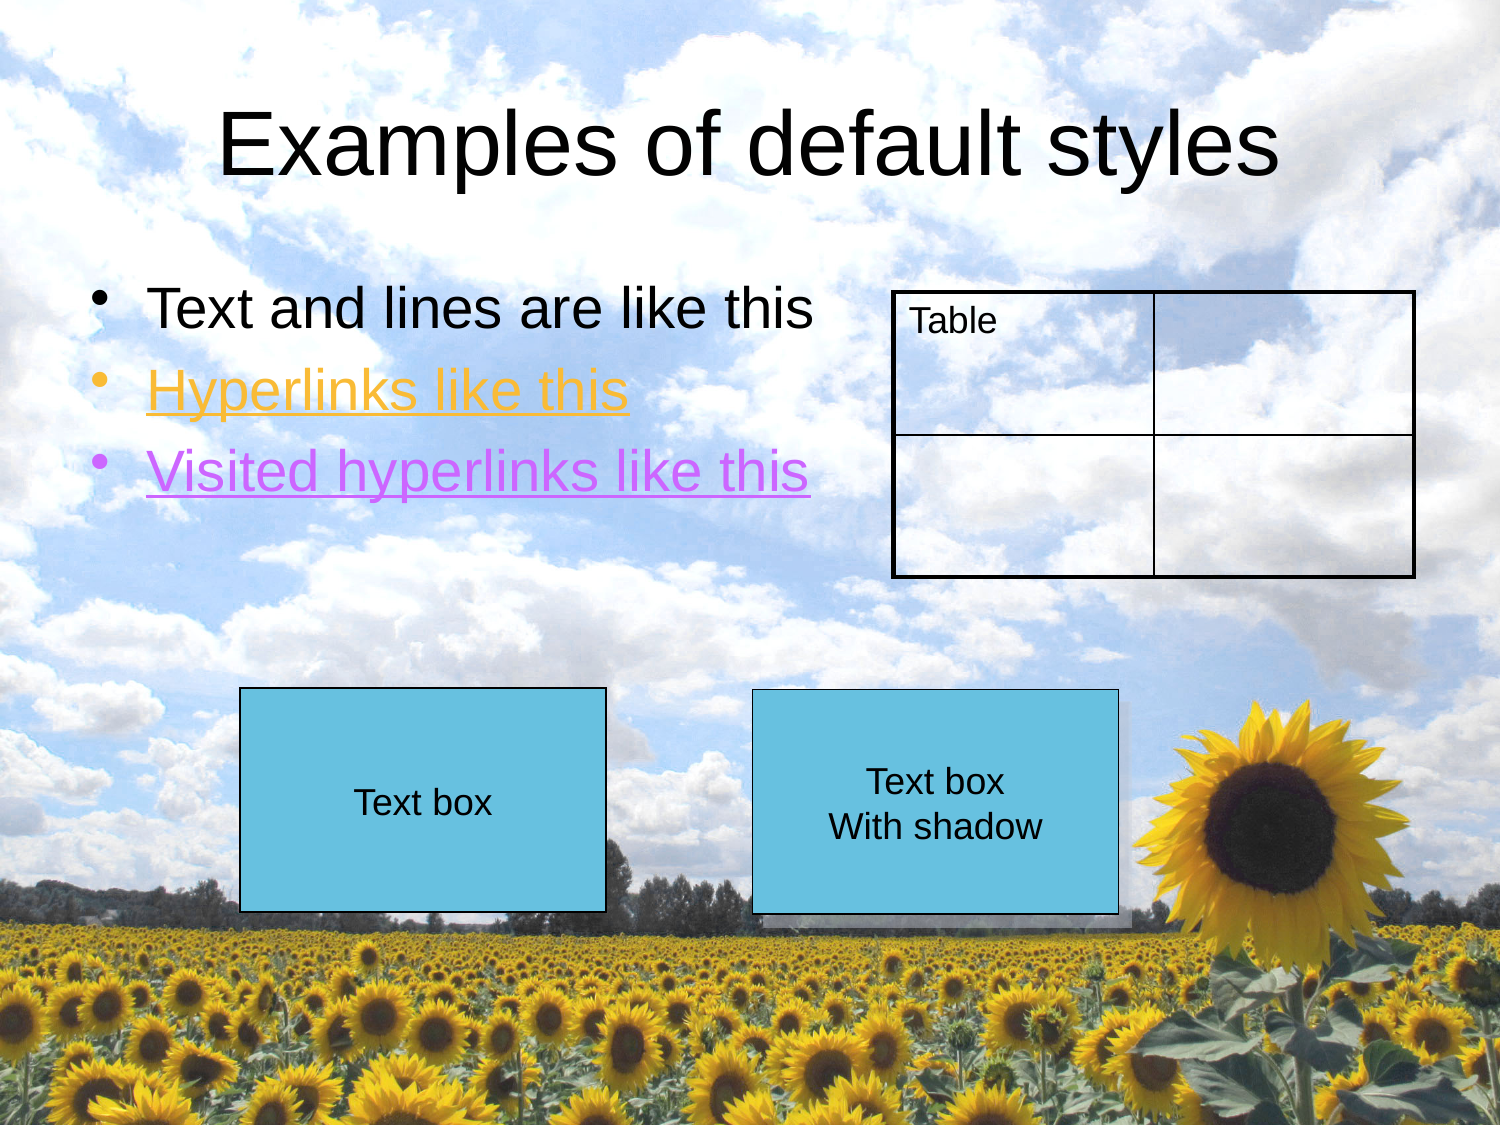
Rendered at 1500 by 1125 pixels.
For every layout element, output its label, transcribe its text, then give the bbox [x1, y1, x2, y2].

table_cell [1155, 436, 1412, 575]
text_box Text box With shadow [752, 689, 1119, 914]
picture [0, 0, 1500, 1125]
list Text and lines are like this Hyperlinks like this Visited hyperlinks like this [75, 262, 845, 1005]
table_header Table [896, 294, 1153, 434]
table_cell [896, 436, 1153, 575]
title Examples of default styles [75, 45, 1425, 233]
text_box Text box [240, 687, 607, 913]
table_header [1155, 294, 1412, 434]
